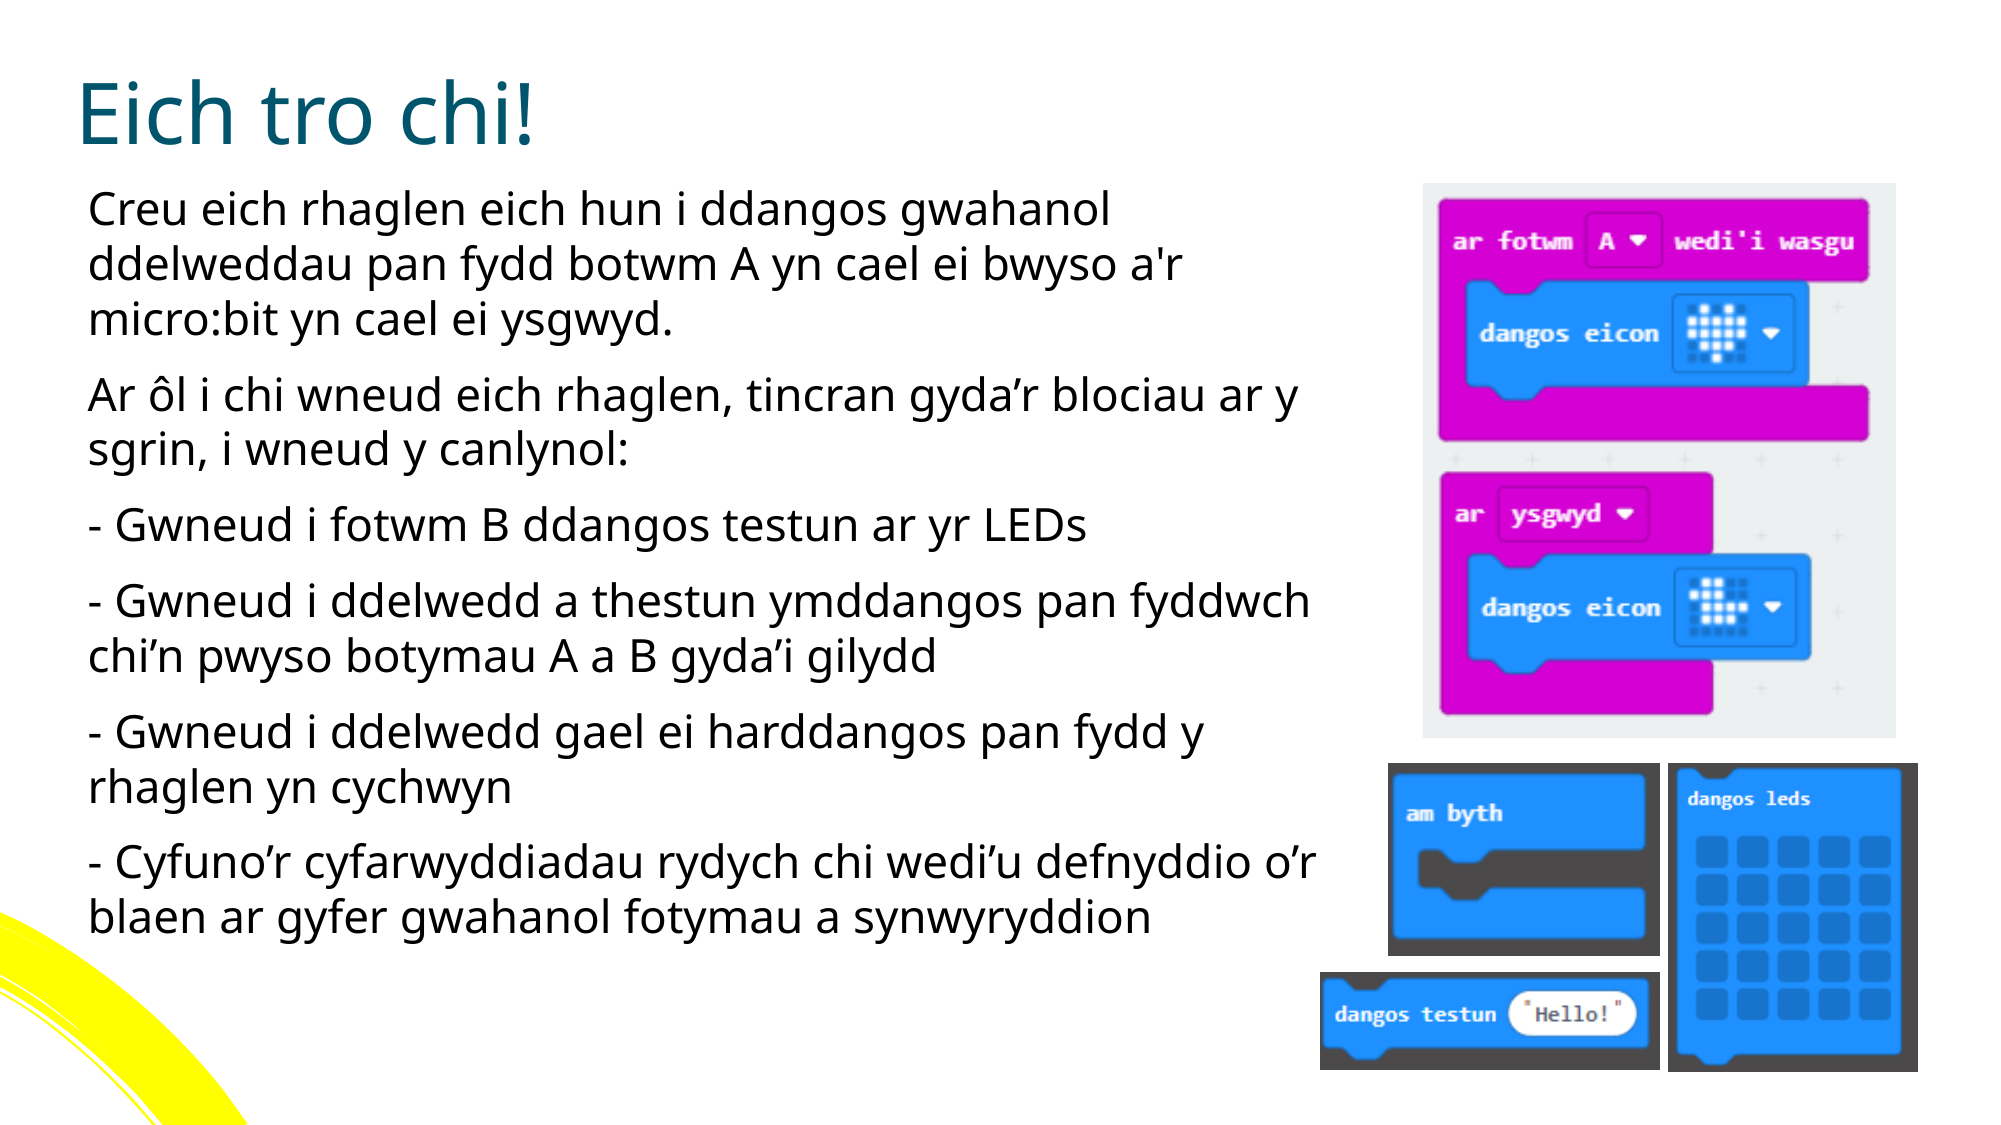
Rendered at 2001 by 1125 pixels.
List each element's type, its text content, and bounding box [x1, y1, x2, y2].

picture [1320, 972, 1660, 1070]
list Creu eich rhaglen eich hun i ddangos gwahanol ddelweddau pan fydd botwm A yn cael ei bwyso a'r micro:bit yn cael ei ysgwyd. Ar ôl i chi wneud eich rhaglen, tincran gyda’r blociau ar y sgrin, i wneud y canlynol: - Gwneud i fotwm B ddangos testun ar yr LEDs - Gwneud i ddelwedd a thestun ymddangos pan fyddwch chi’n pwyso botymau A a B gyda’i gilydd - Gwneud i ddelwedd gael ei harddangos pan fydd y rhaglen yn cychwyn - Cyfuno’r cyfarwyddiadau rydych chi wedi’u defnyddio o’r blaen ar gyfer gwahanol fotymau a synwyryddion [55, 159, 1404, 1070]
picture [1388, 763, 1660, 956]
picture [1668, 763, 1918, 1072]
picture [1422, 183, 1896, 738]
title Eich tro chi! [55, 50, 1828, 184]
